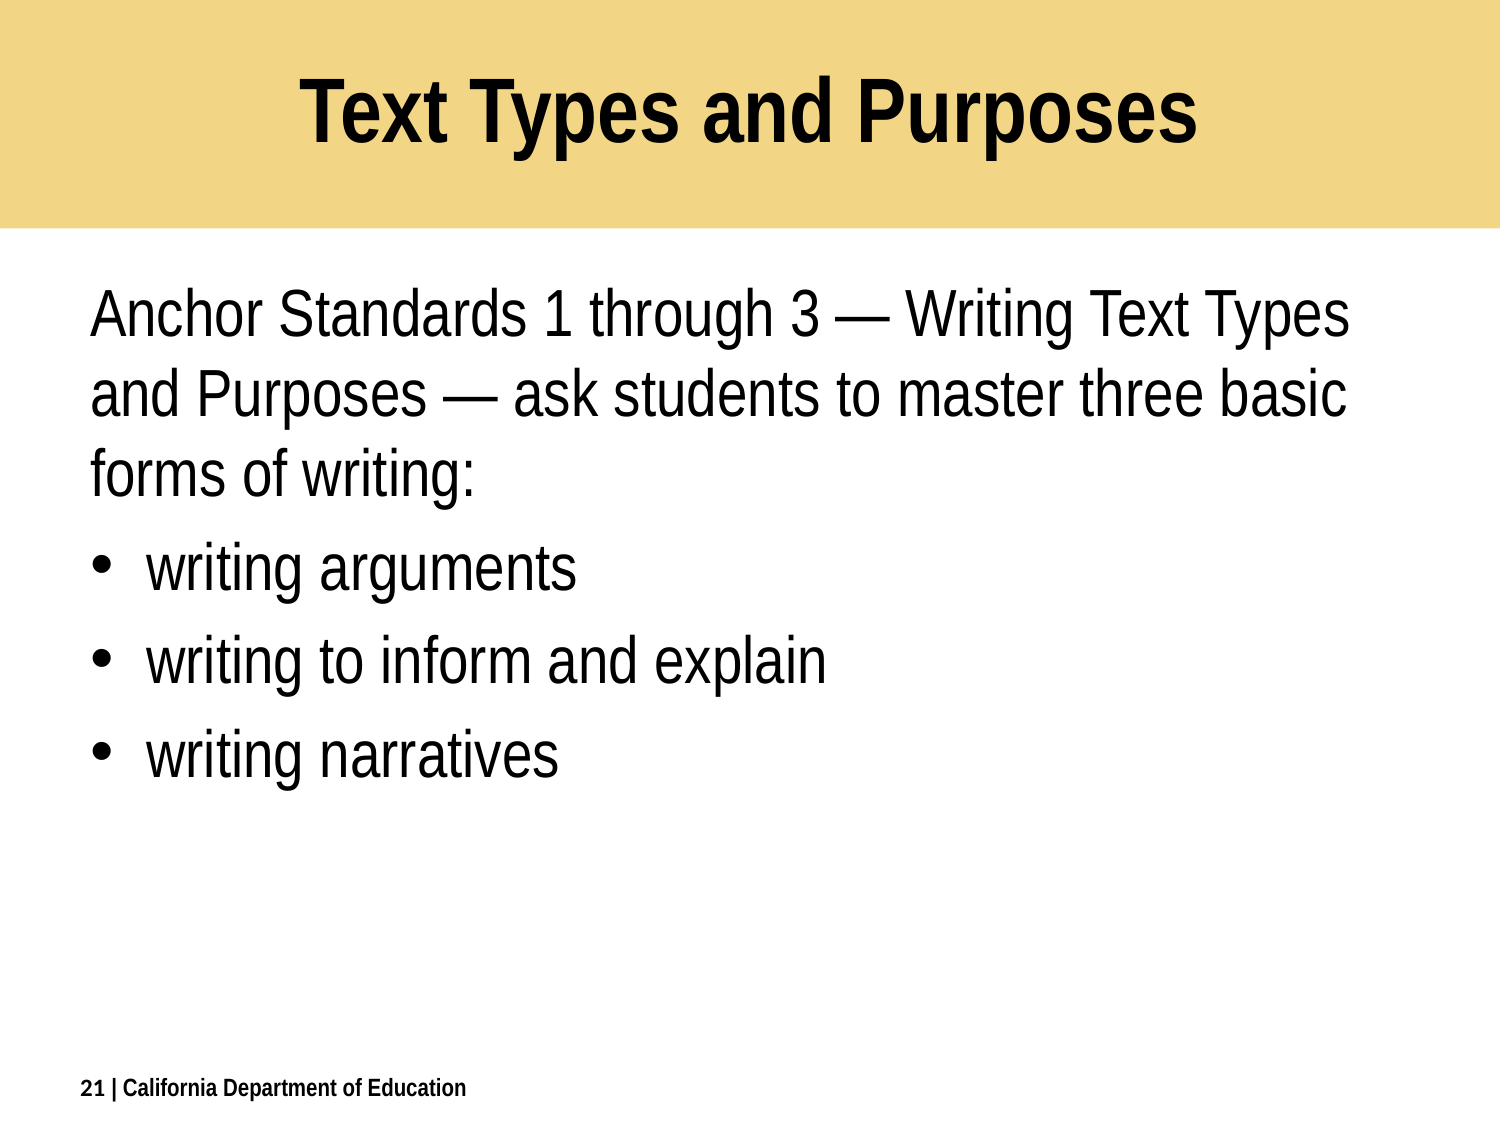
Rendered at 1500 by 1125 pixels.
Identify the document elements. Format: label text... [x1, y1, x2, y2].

list Anchor Standards 1 through 3 — Writing Text Types and Purposes — ask students to master three basic forms of writing: writing arguments writing to inform and explain writing narratives [75, 262, 1425, 1054]
slide_number 21 [55, 1064, 121, 1124]
footer | California Department of Education [121, 1064, 699, 1124]
title Text Types and Purposes [0, 11, 1500, 200]
